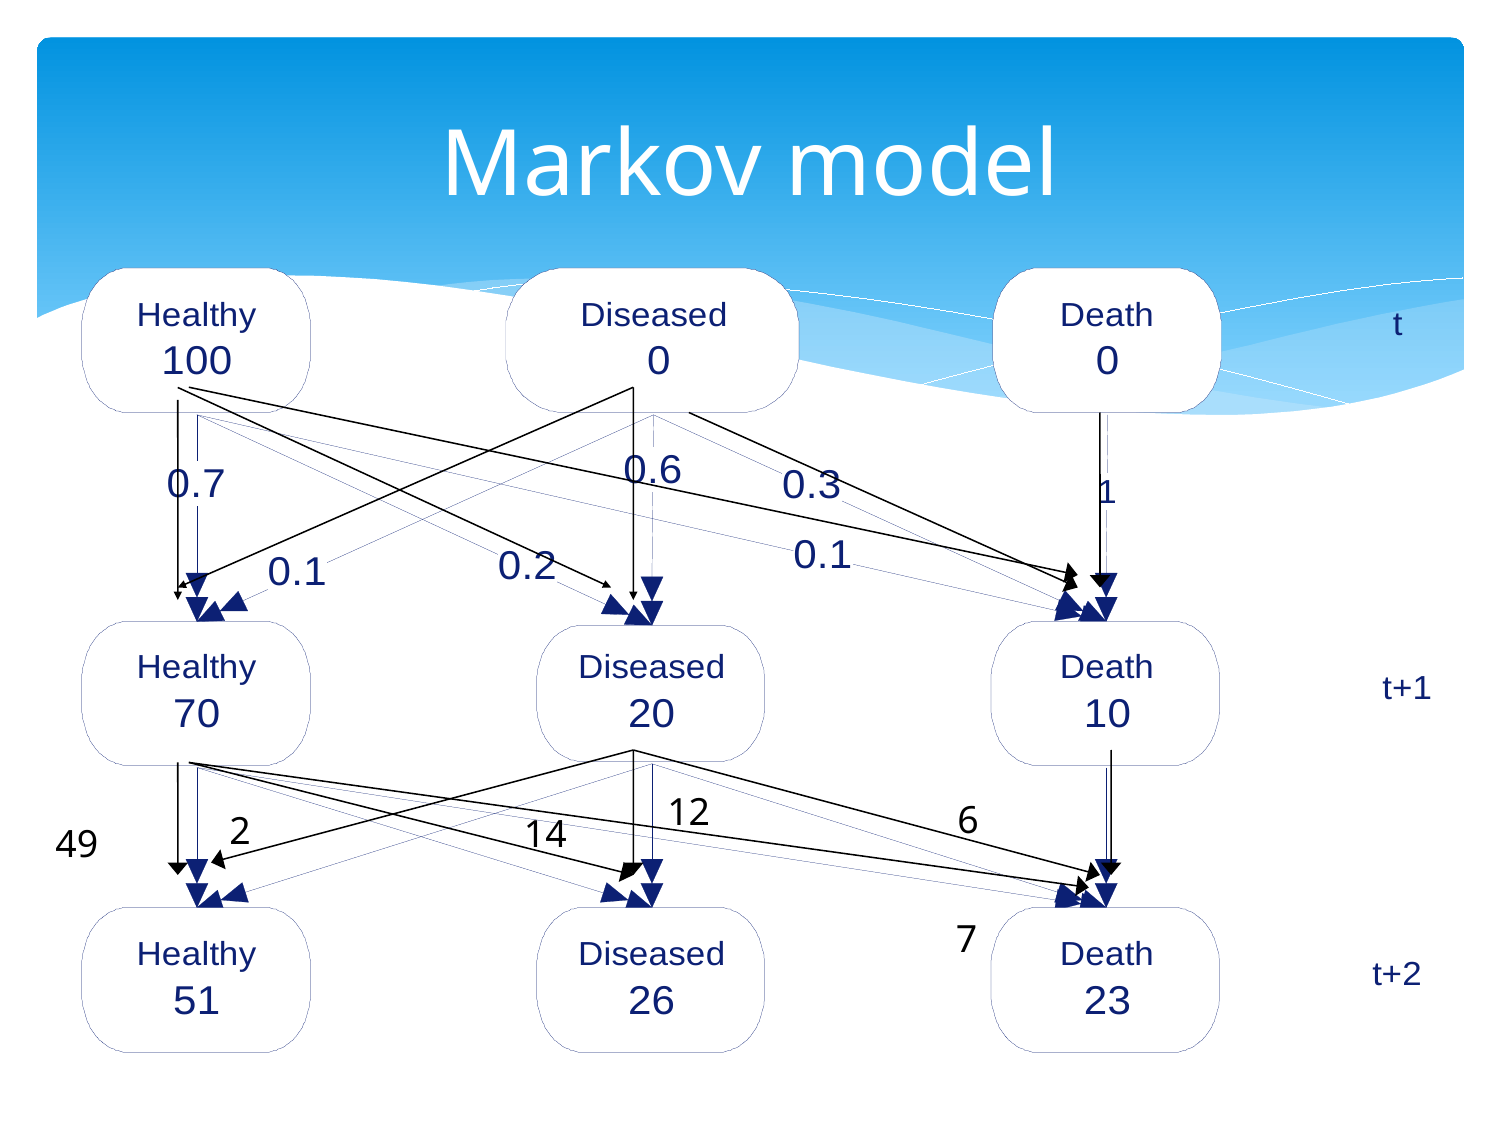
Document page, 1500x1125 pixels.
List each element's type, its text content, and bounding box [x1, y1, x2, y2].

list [49, 237, 1463, 1083]
title Markov model [75, 55, 1425, 235]
